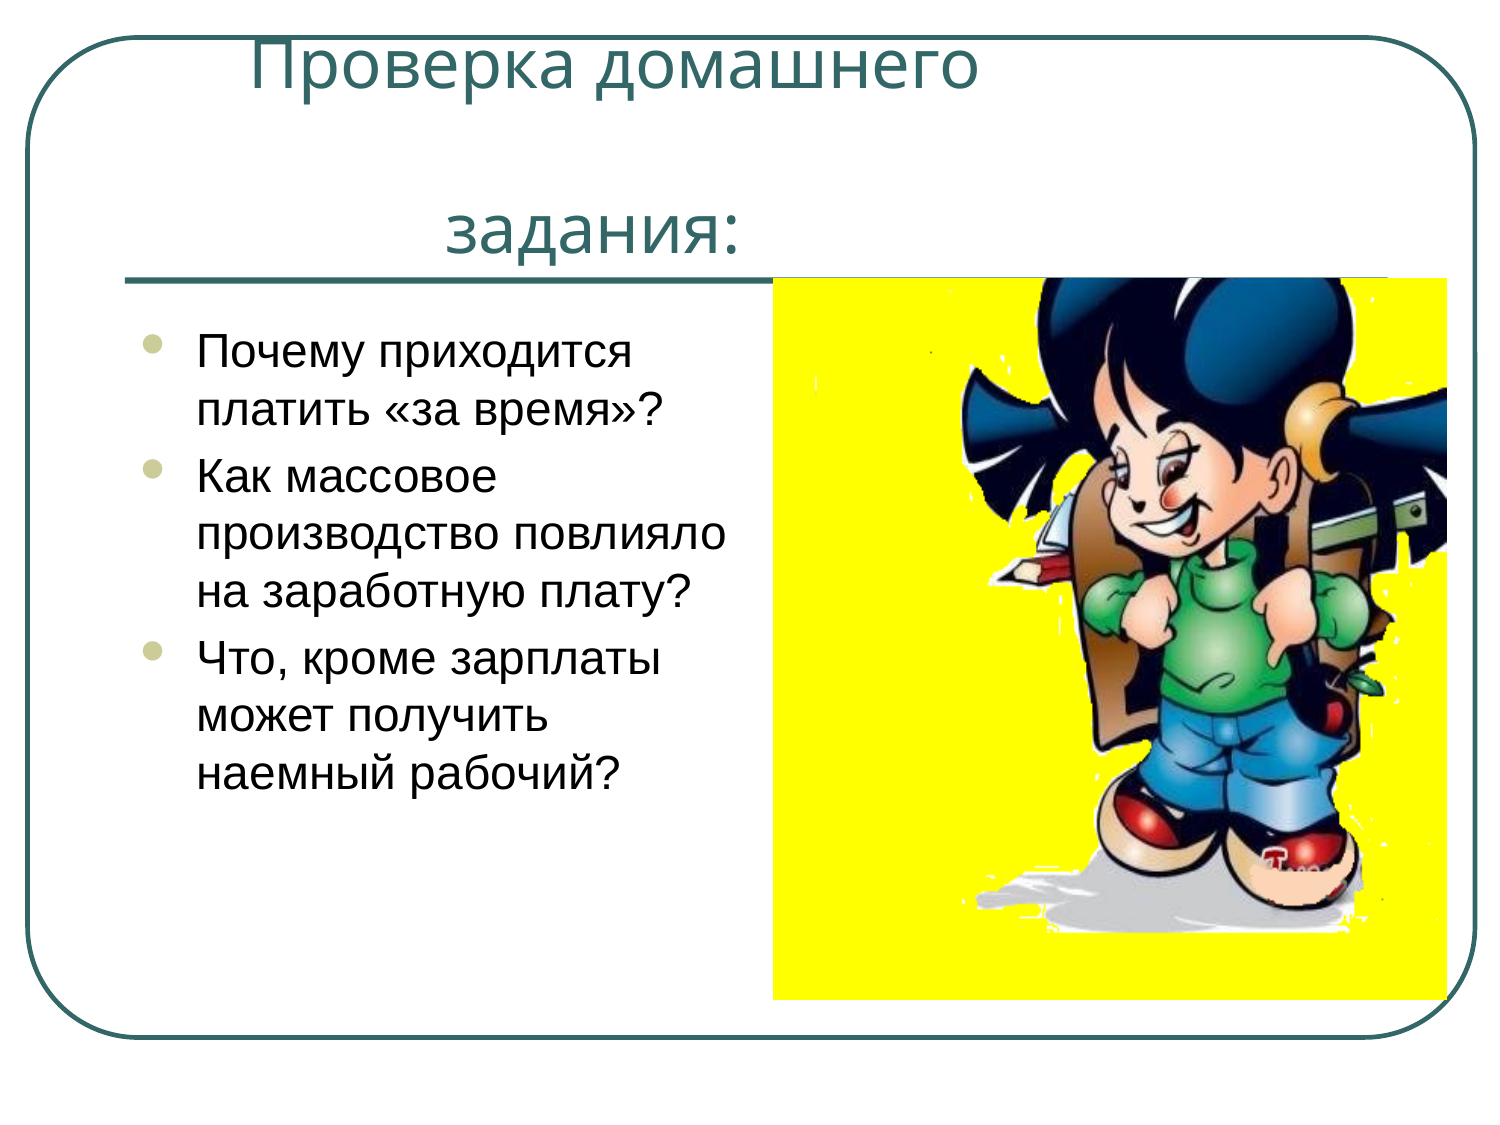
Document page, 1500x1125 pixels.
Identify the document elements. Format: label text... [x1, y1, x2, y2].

title Проверка домашнего задания: [124, 87, 1388, 276]
picture [773, 278, 1448, 1000]
list Почему приходится платить «за время»? Как массовое производство повлияло на заработную плату? Что, кроме зарплаты может получить наемный рабочий? [124, 312, 745, 976]
